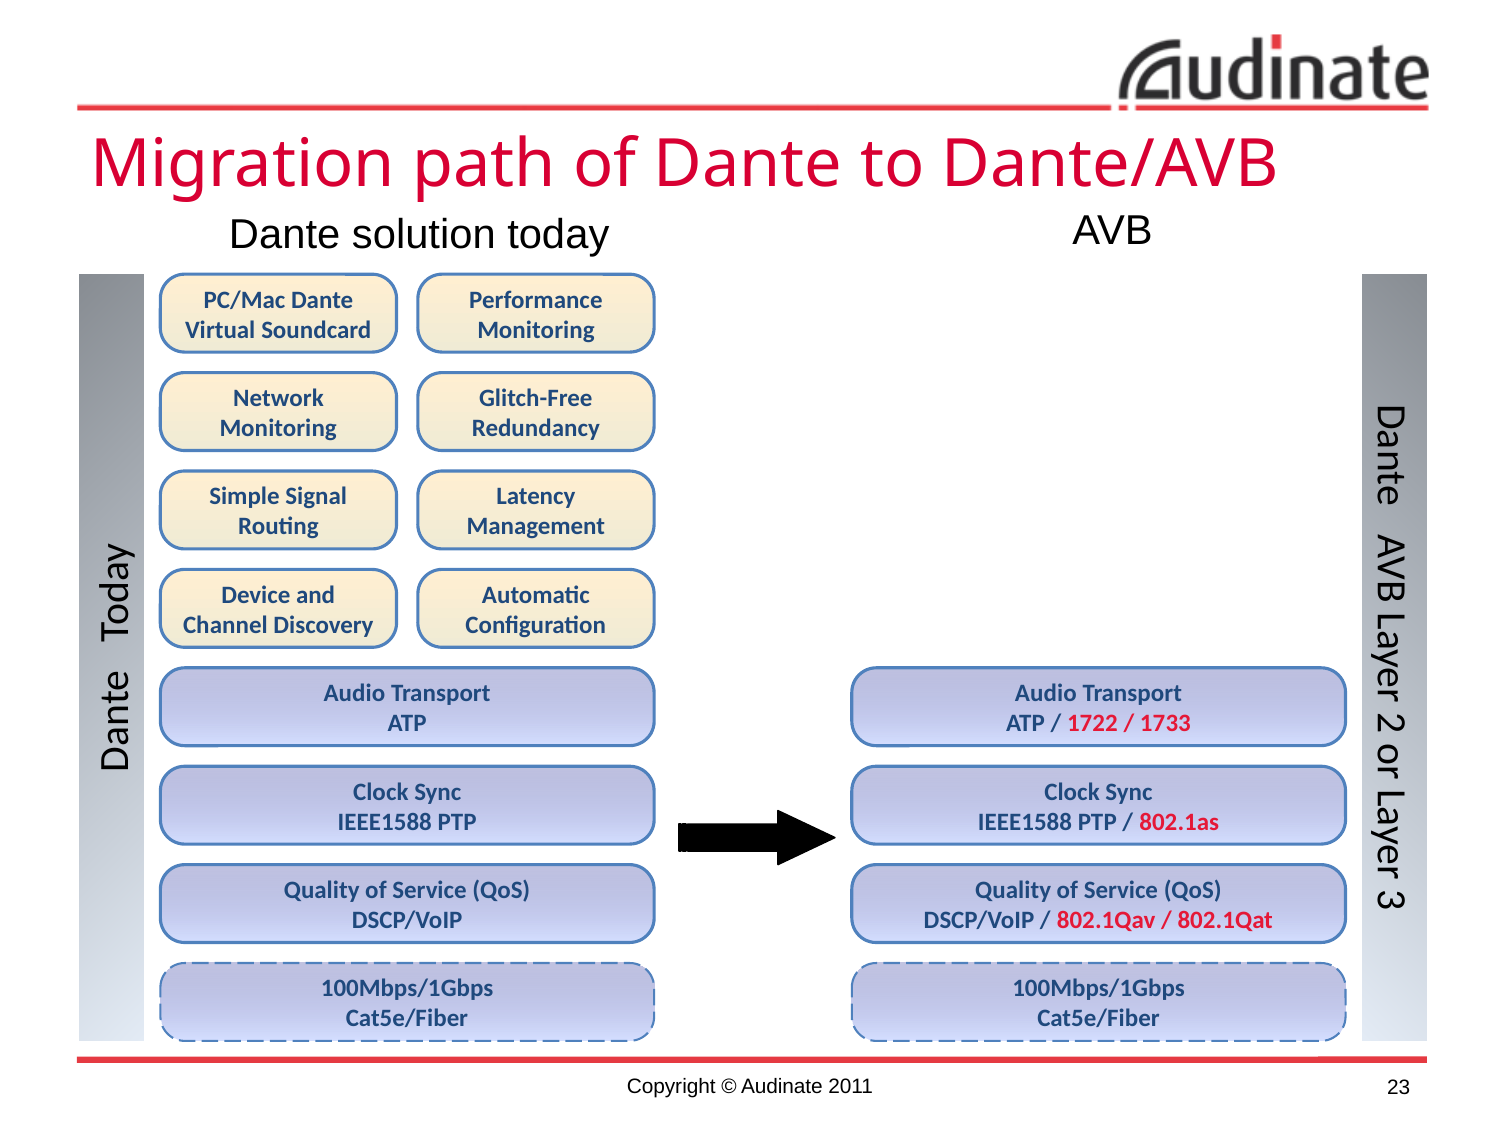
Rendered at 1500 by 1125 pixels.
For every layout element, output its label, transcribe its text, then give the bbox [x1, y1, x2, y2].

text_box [160, 667, 655, 1042]
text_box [678, 667, 1346, 1042]
title Migration path of Dante to Dante/AVB [74, 119, 1426, 200]
text_box AVB [1057, 195, 1168, 261]
footer Copyright © Audinate 2011 [512, 1065, 988, 1103]
slide_number 23 [1074, 1066, 1426, 1103]
text_box Dante AVB Layer 2 or Layer 3 [1362, 274, 1427, 1041]
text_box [160, 198, 655, 648]
text_box Dante Today [79, 274, 144, 1041]
picture [65, 22, 1443, 125]
